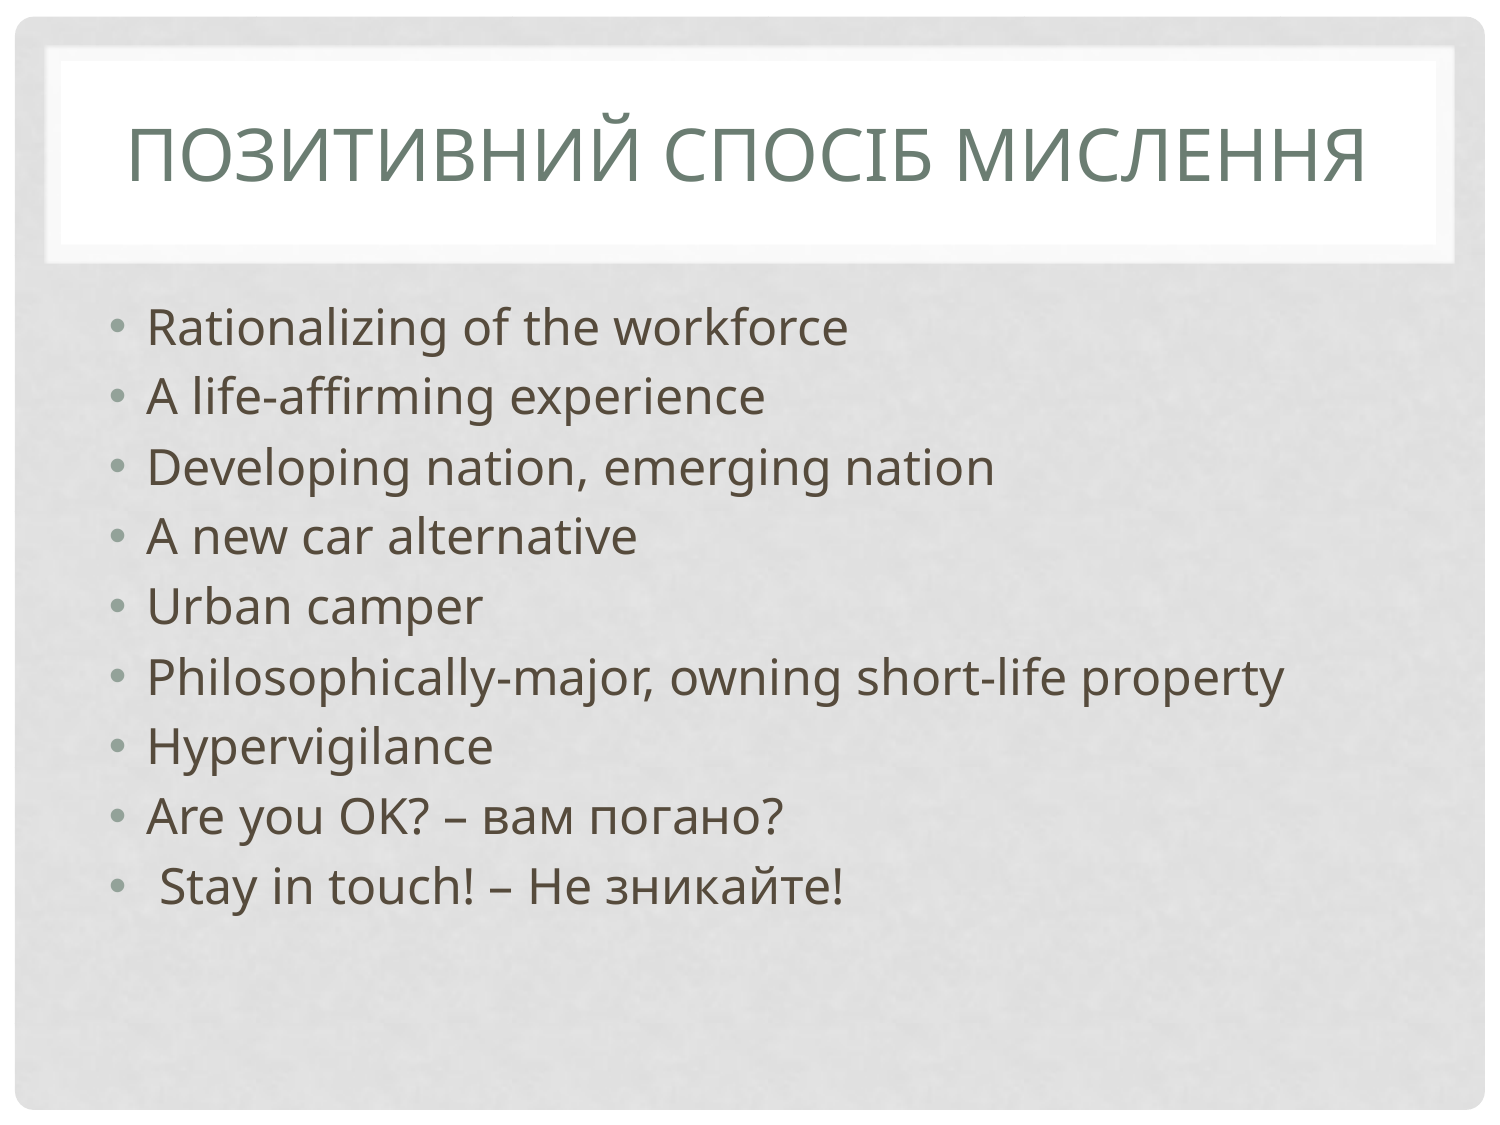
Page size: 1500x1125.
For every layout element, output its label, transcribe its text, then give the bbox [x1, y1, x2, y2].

title Позитивний спосіб мислення [69, 66, 1425, 238]
list Rationalizing of the workforce A life-affirming experience Developing nation, emerging nation A new car alternative Urban camper Philosophically-major, owning short-life property Hypervigilance Are you OK? – вам погано? Stay in touch! – Не зникайте! [75, 287, 1425, 1005]
